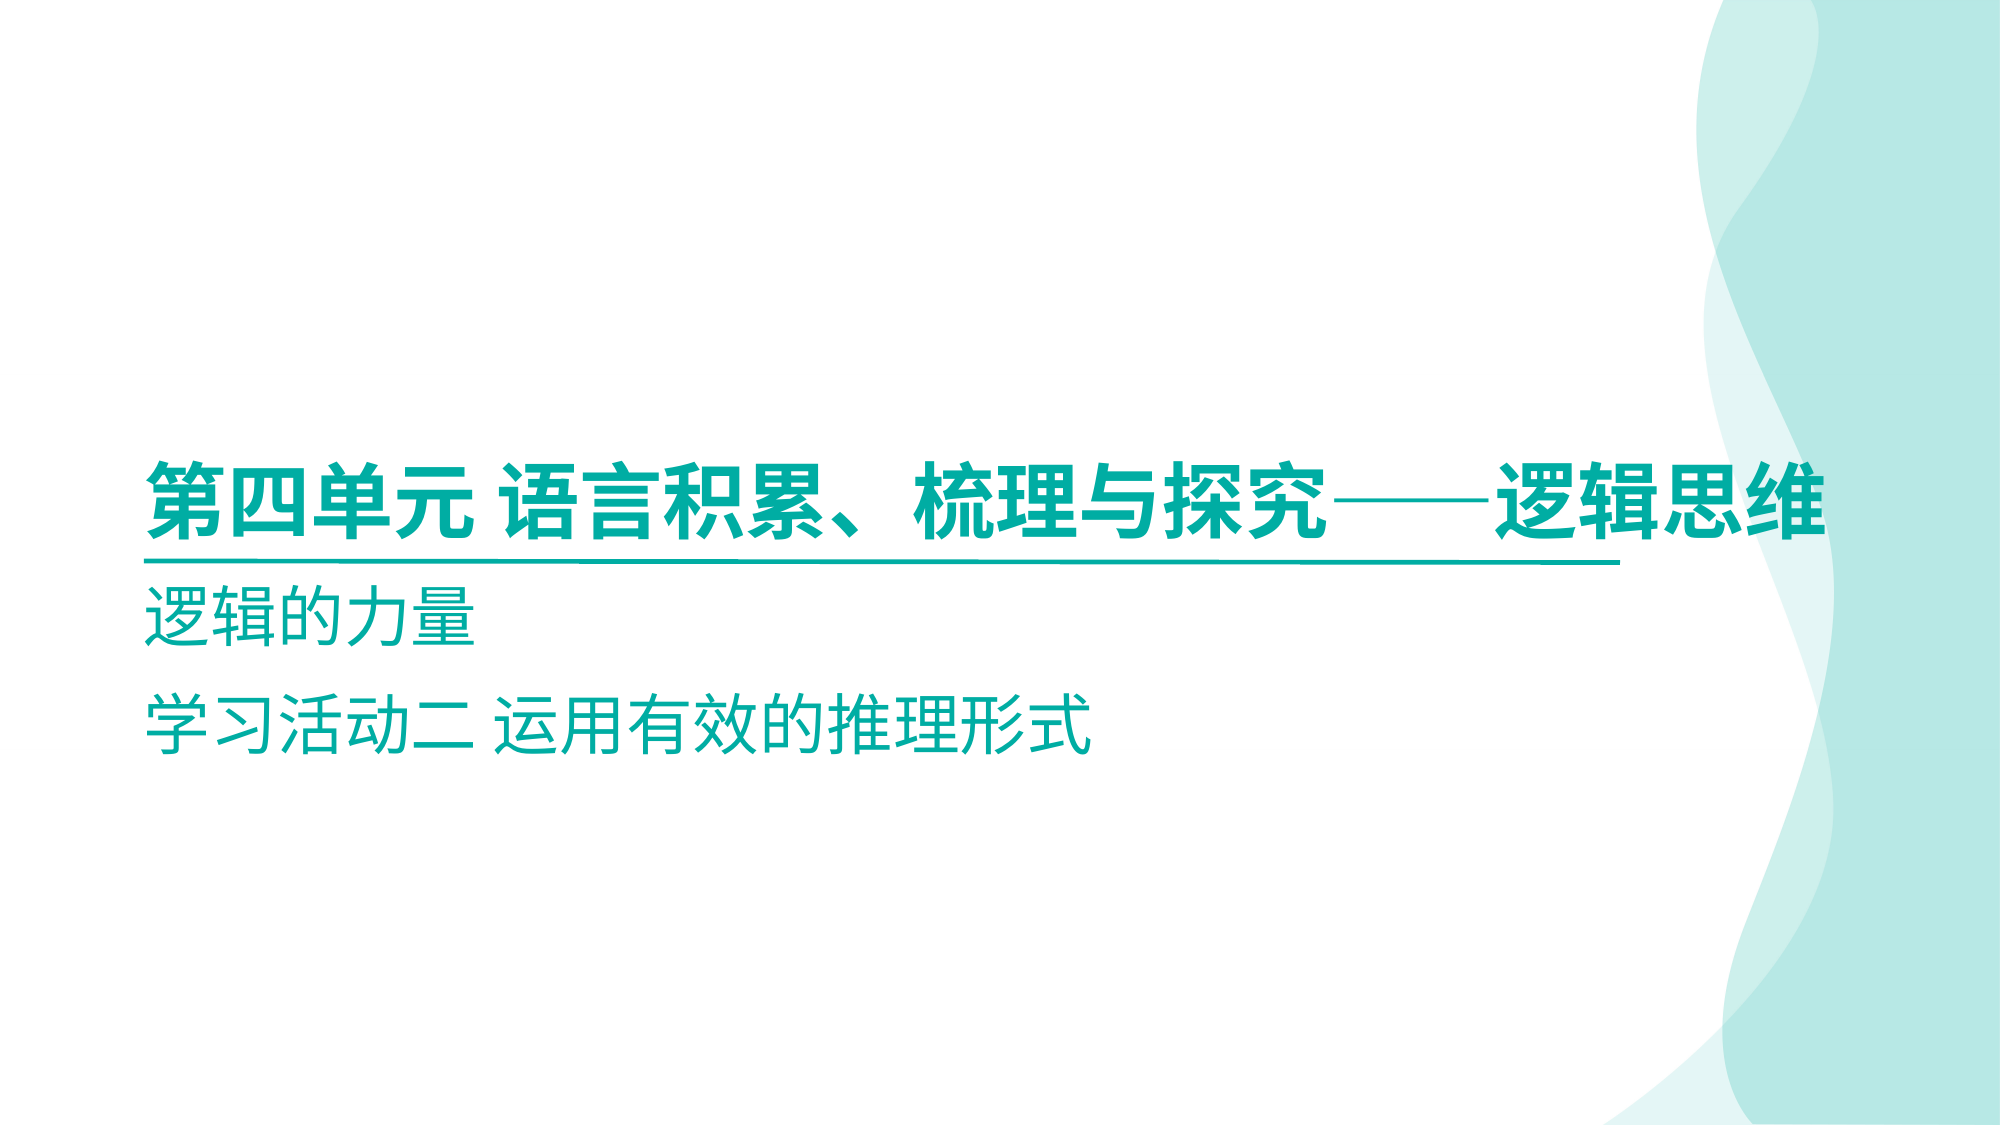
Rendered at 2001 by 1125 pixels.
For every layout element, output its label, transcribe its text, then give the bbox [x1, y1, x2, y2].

text_box 逻辑的力量 [143, 573, 1946, 679]
text_box 学习活动二 运用有效的推理形式 [143, 679, 1946, 847]
text_box 第四单元 语言积累、梳理与探究——逻辑思维 [143, 430, 1946, 549]
picture [0, 0, 2000, 1125]
